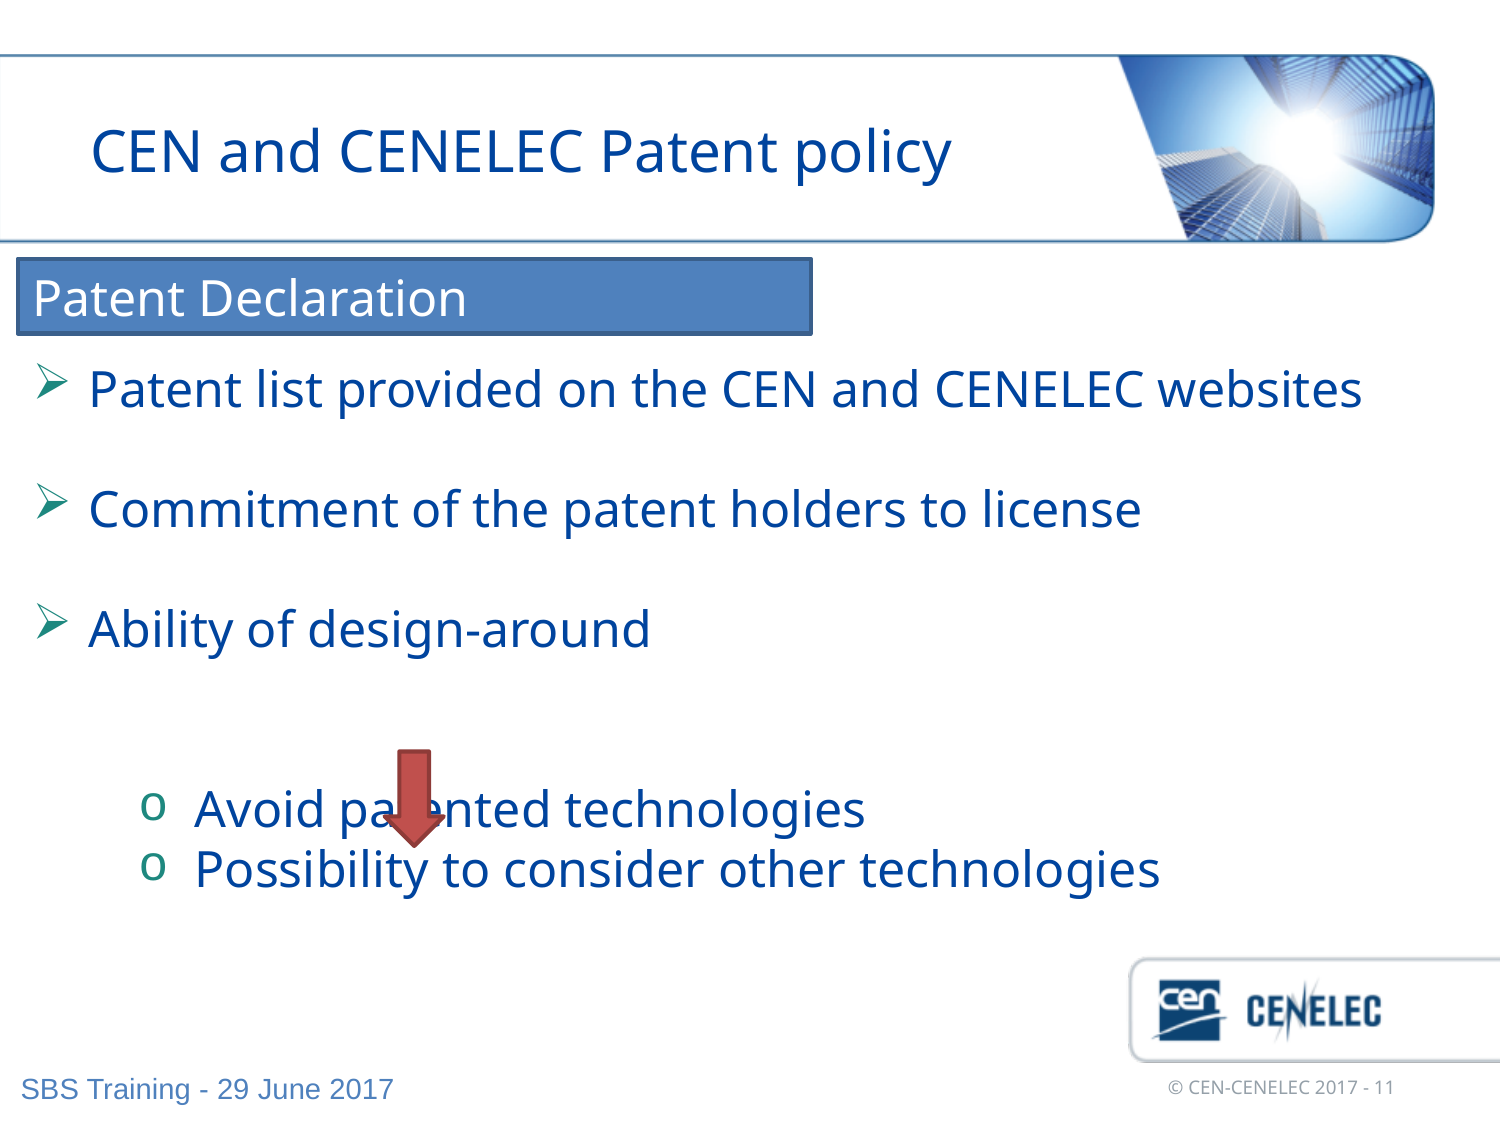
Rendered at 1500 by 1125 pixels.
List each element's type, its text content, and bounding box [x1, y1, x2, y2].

text_box [382, 749, 446, 849]
picture [0, 54, 75, 244]
text_box Patent Declaration [16, 257, 813, 336]
title CEN and CENELEC Patent policy [75, 54, 1117, 244]
list Patent list provided on the CEN and CENELEC websites Commitment of the patent holders to license Ability of design-around Avoid patented technologies Possibility to consider other technologies [17, 349, 1459, 1000]
picture [1117, 54, 1435, 244]
picture [1113, 940, 1500, 1074]
